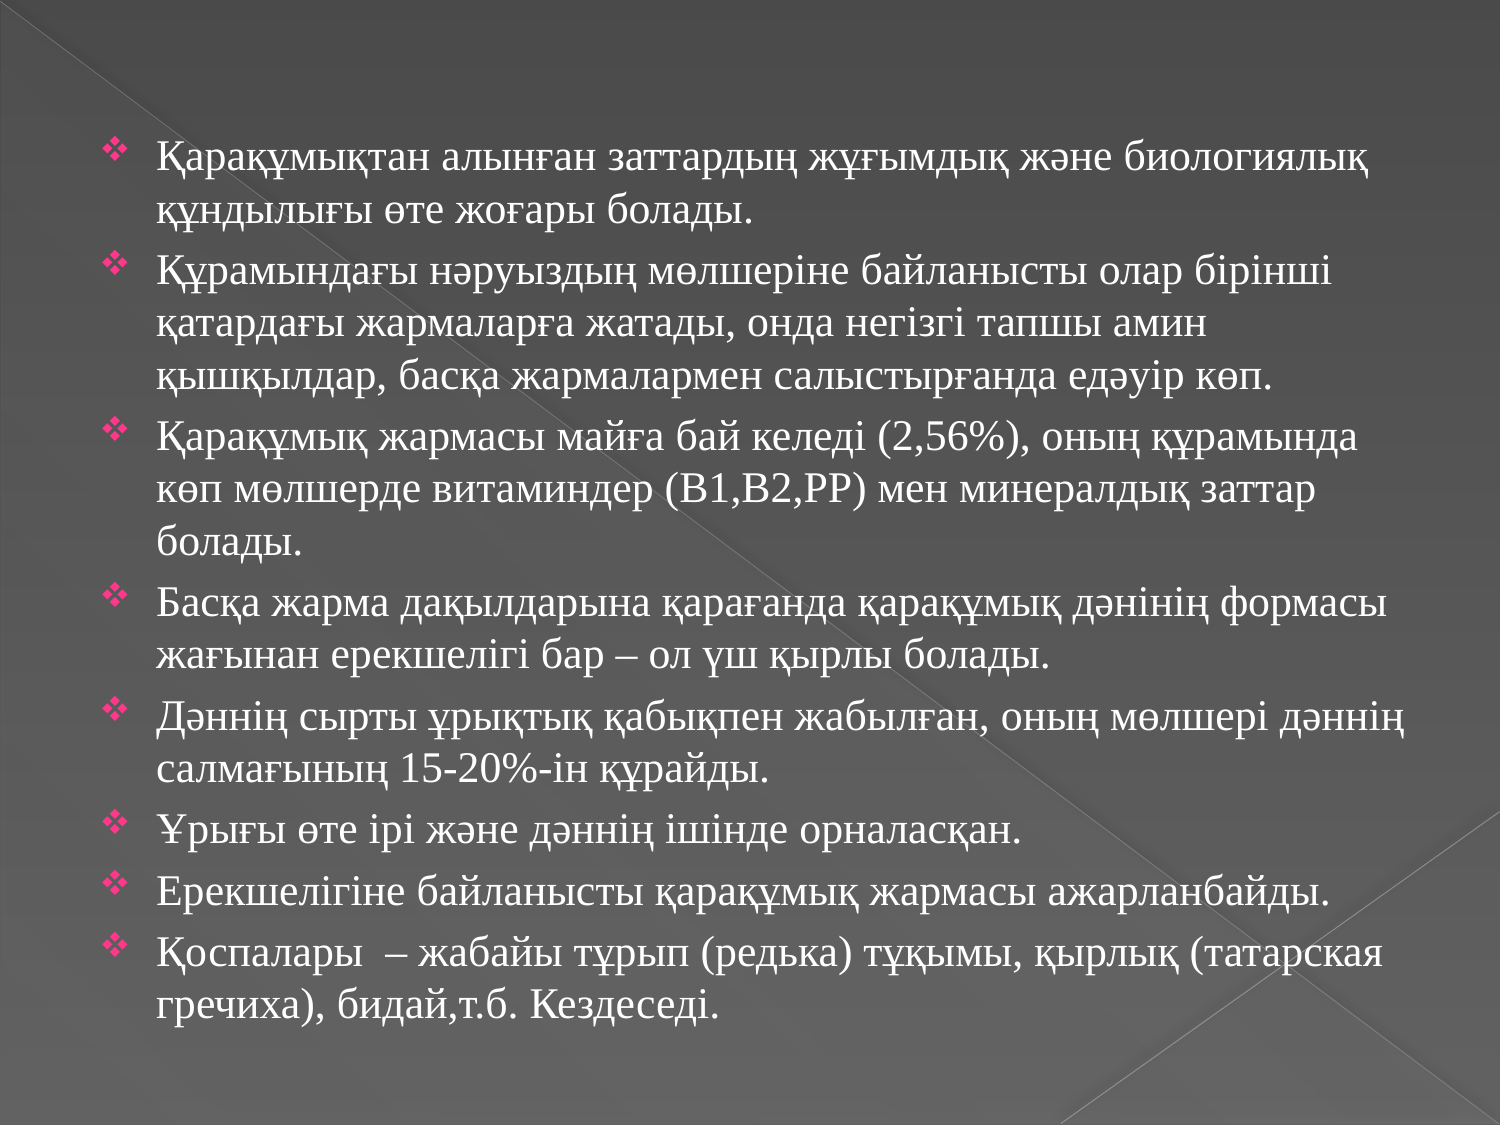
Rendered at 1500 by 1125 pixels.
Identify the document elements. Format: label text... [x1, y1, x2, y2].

list Қарақұмықтан алынған заттардың жұғымдық және биологиялық құндылығы өте жоғары болады. Құрамындағы нәруыздың мөлшеріне байланысты олар бірінші қатардағы жармаларға жатады, онда негізгі тапшы амин қышқылдар, басқа жармалармен салыстырғанда едәуір көп. Қарақұмық жармасы майға бай келеді (2,56%), оның құрамында көп мөлшерде витаминдер (В1,В2,РР) мен минералдық заттар болады. Басқа жарма дақылдарына қарағанда қарақұмық дәнінің формасы жағынан ерекшелігі бар – ол үш қырлы болады. Дәннің сырты ұрықтық қабықпен жабылған, оның мөлшері дәннің салмағының 15-20%-ін құрайды. Ұрығы өте ірі және дәннің ішінде орналасқан. Ерекшелігіне байланысты қарақұмық жармасы ажарланбайды. Қоспалары – жабайы тұрып (редька) тұқымы, қырлық (татарская гречиха), бидай,т.б. Кездеседі. [75, 58, 1425, 1059]
